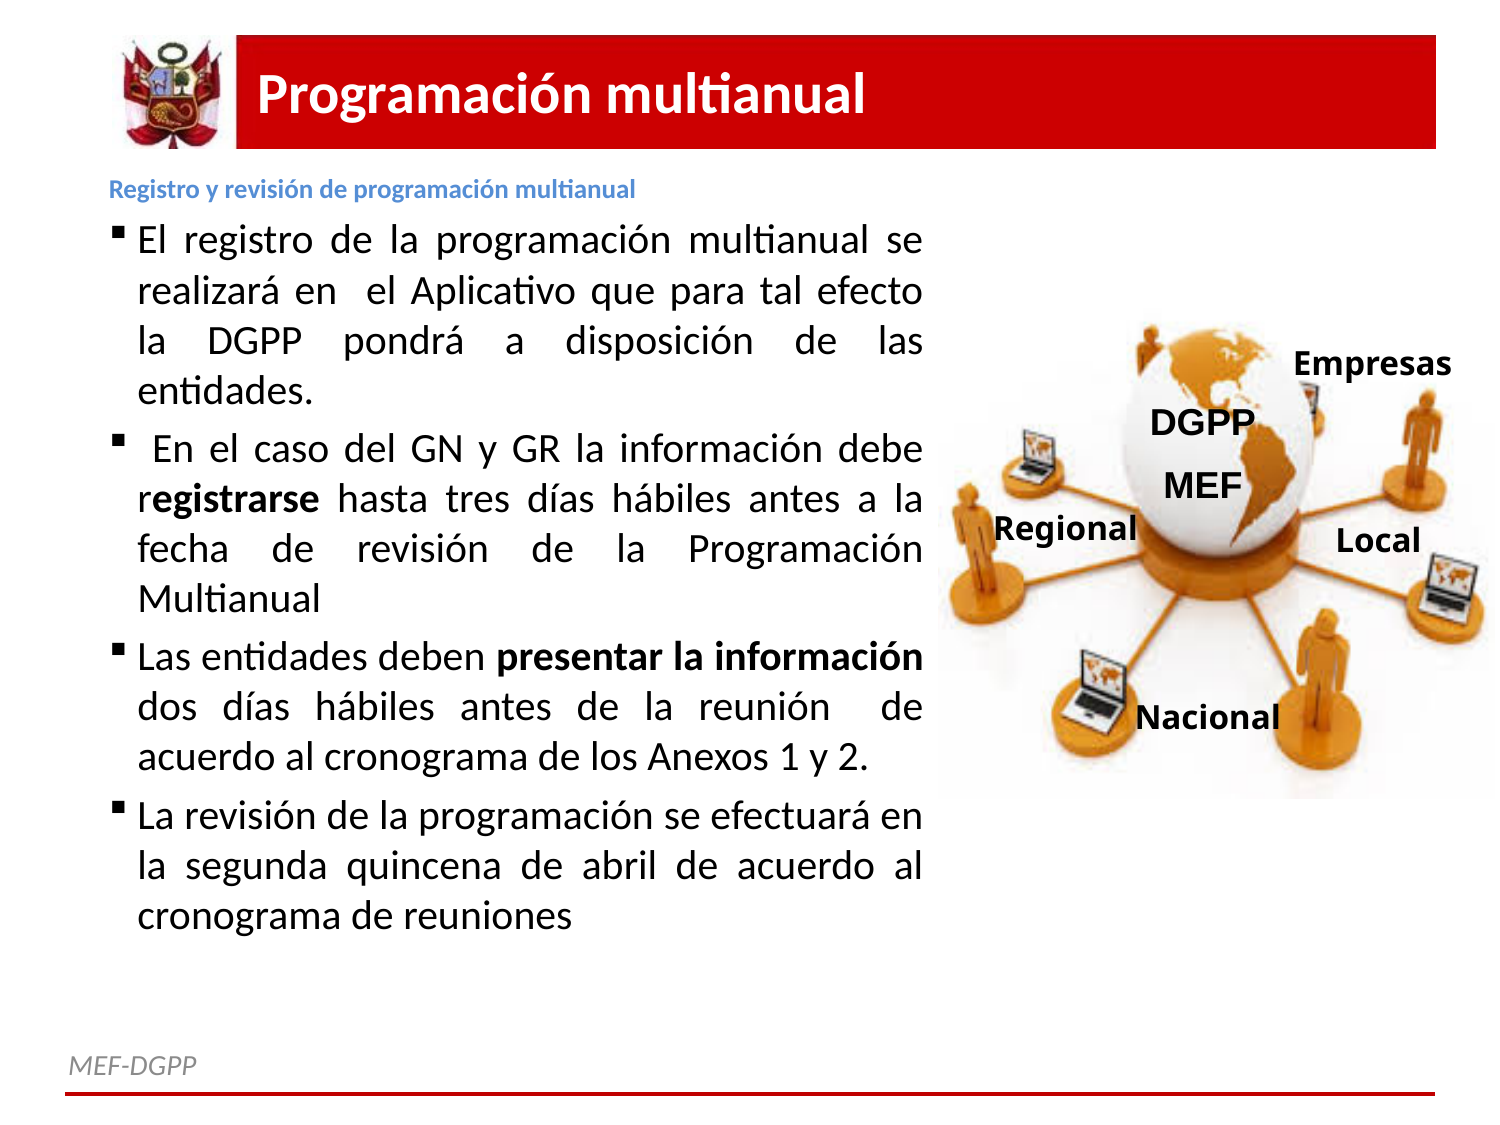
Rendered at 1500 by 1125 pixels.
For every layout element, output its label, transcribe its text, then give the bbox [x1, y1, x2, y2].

list Registro y revisión de programación multianual El registro de la programación multianual se realizará en el Aplicativo que para tal efecto la DGPP pondrá a disposición de las entidades. En el caso del GN y GR la información debe registrarse hasta tres días hábiles antes a la fecha de revisión de la Programación Multianual Las entidades deben presentar la información dos días hábiles antes de la reunión de acuerdo al cronograma de los Anexos 1 y 2. La revisión de la programación se efectuará en la segunda quincena de abril de acuerdo al cronograma de reuniones [93, 163, 940, 1035]
picture [938, 302, 1495, 799]
picture [112, 35, 1436, 149]
footer MEF-DGPP [53, 1034, 892, 1094]
title Programación multianual [241, 42, 1426, 138]
